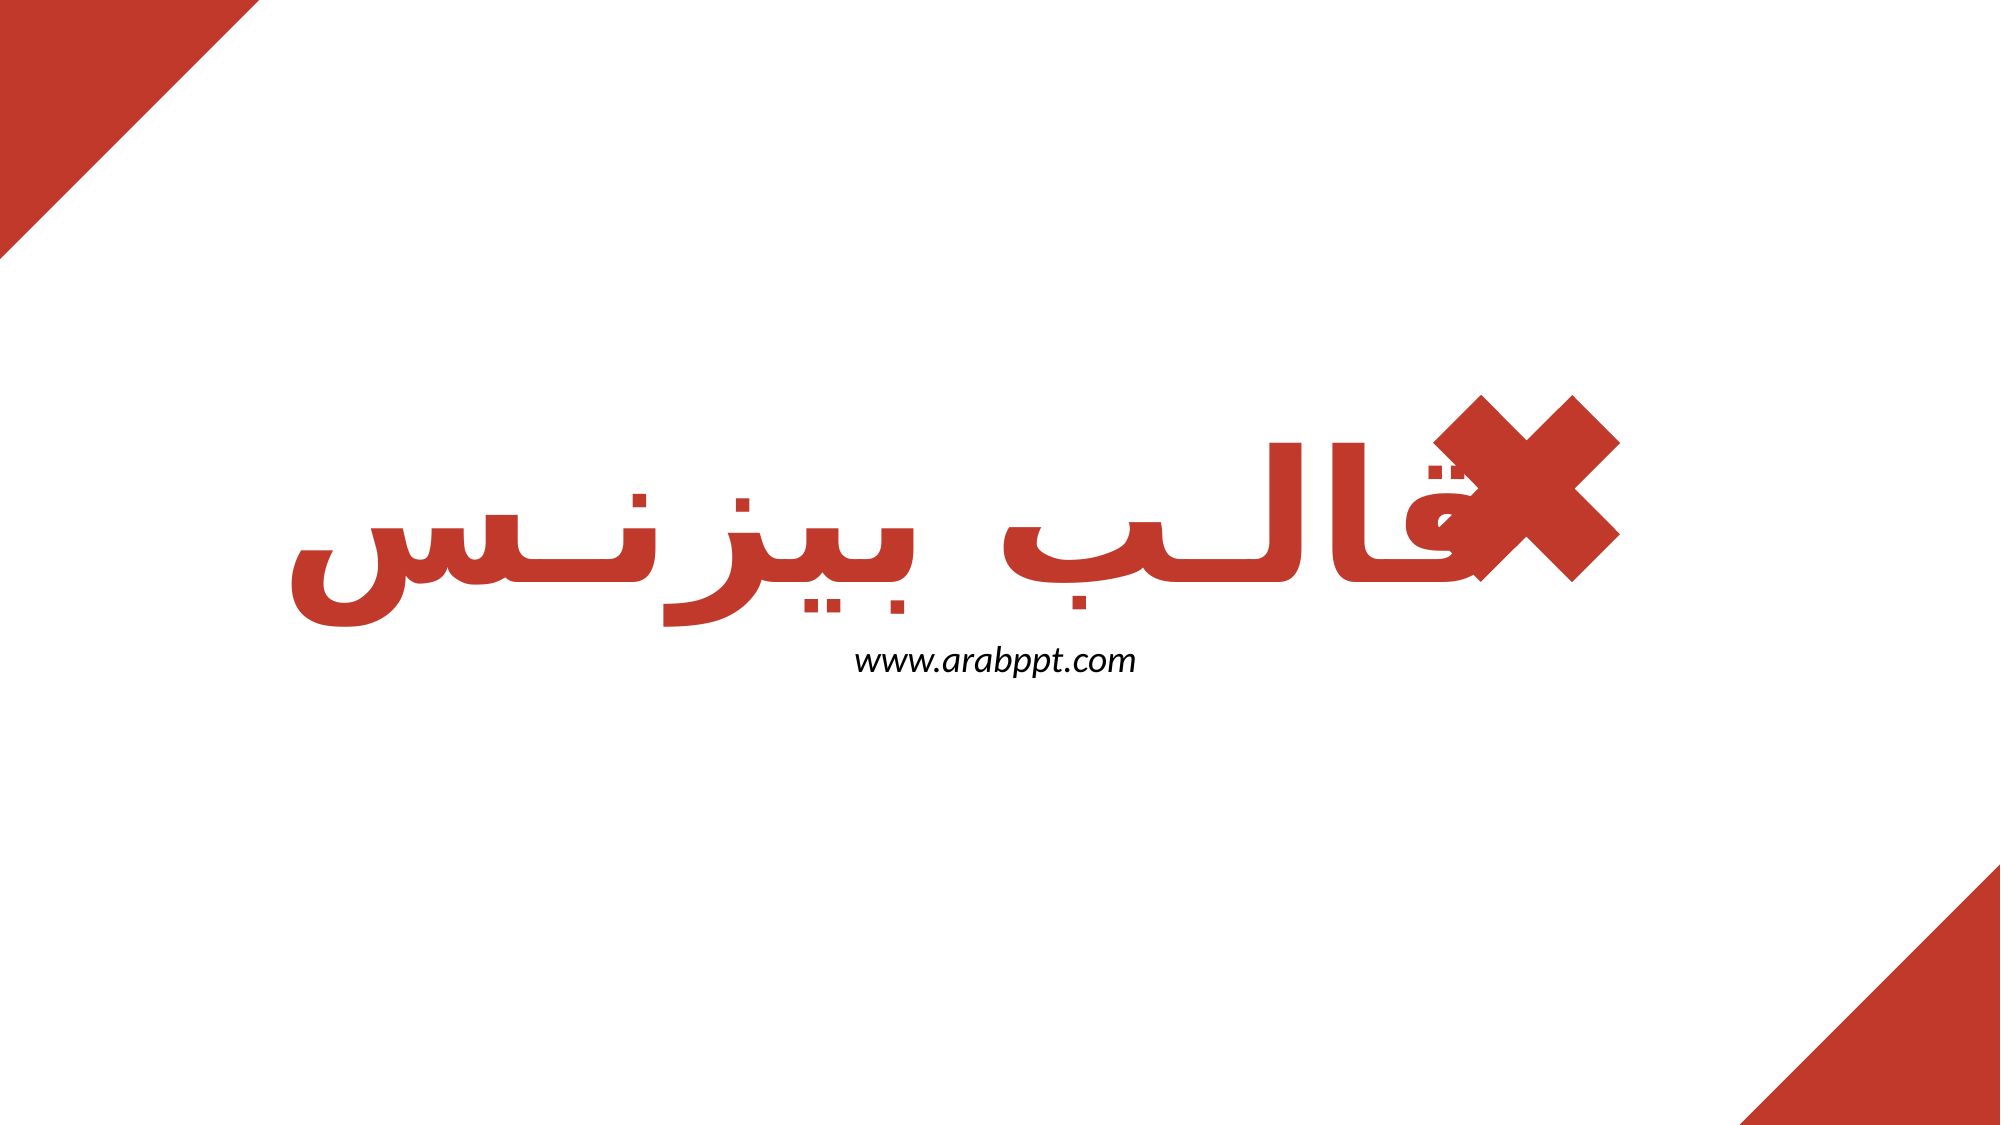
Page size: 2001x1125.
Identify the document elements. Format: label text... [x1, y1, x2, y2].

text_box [375, 390, 1625, 628]
text_box [1737, 862, 2000, 1125]
text_box www.arabppt.com [839, 628, 1161, 688]
text_box [0, 0, 261, 261]
